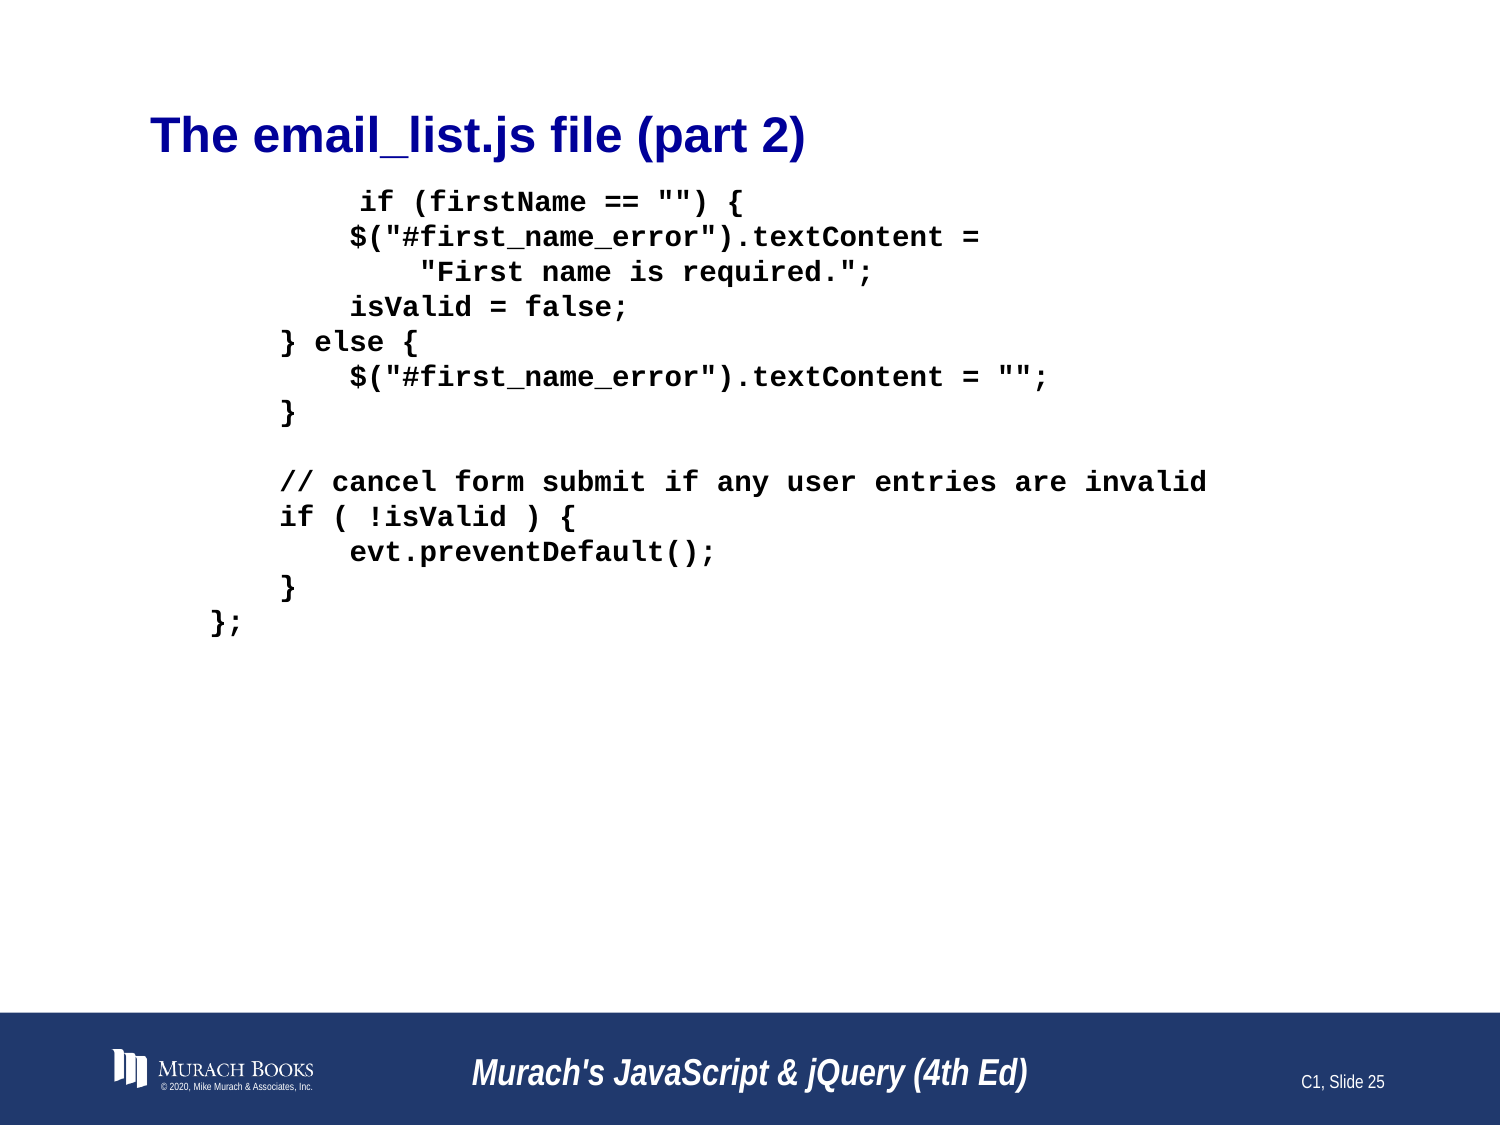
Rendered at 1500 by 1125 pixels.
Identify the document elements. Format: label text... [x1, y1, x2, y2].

title The email_list.js file (part 2) [150, 102, 1350, 164]
footer © 2020, Mike Murach & Associates, Inc. [12, 1025, 463, 1100]
slide_number Murach's JavaScript & jQuery (4th Ed) [463, 1025, 1050, 1100]
slide_number C1, Slide 25 [1087, 1025, 1400, 1100]
list if (firstName == "") { $("#first_name_error").textContent = "First name is required."; isValid = false; } else { $("#first_name_error").textContent = ""; } // cancel form submit if any user entries are invalid if ( !isValid ) { evt.preventDefault(); } }; [137, 174, 1350, 975]
